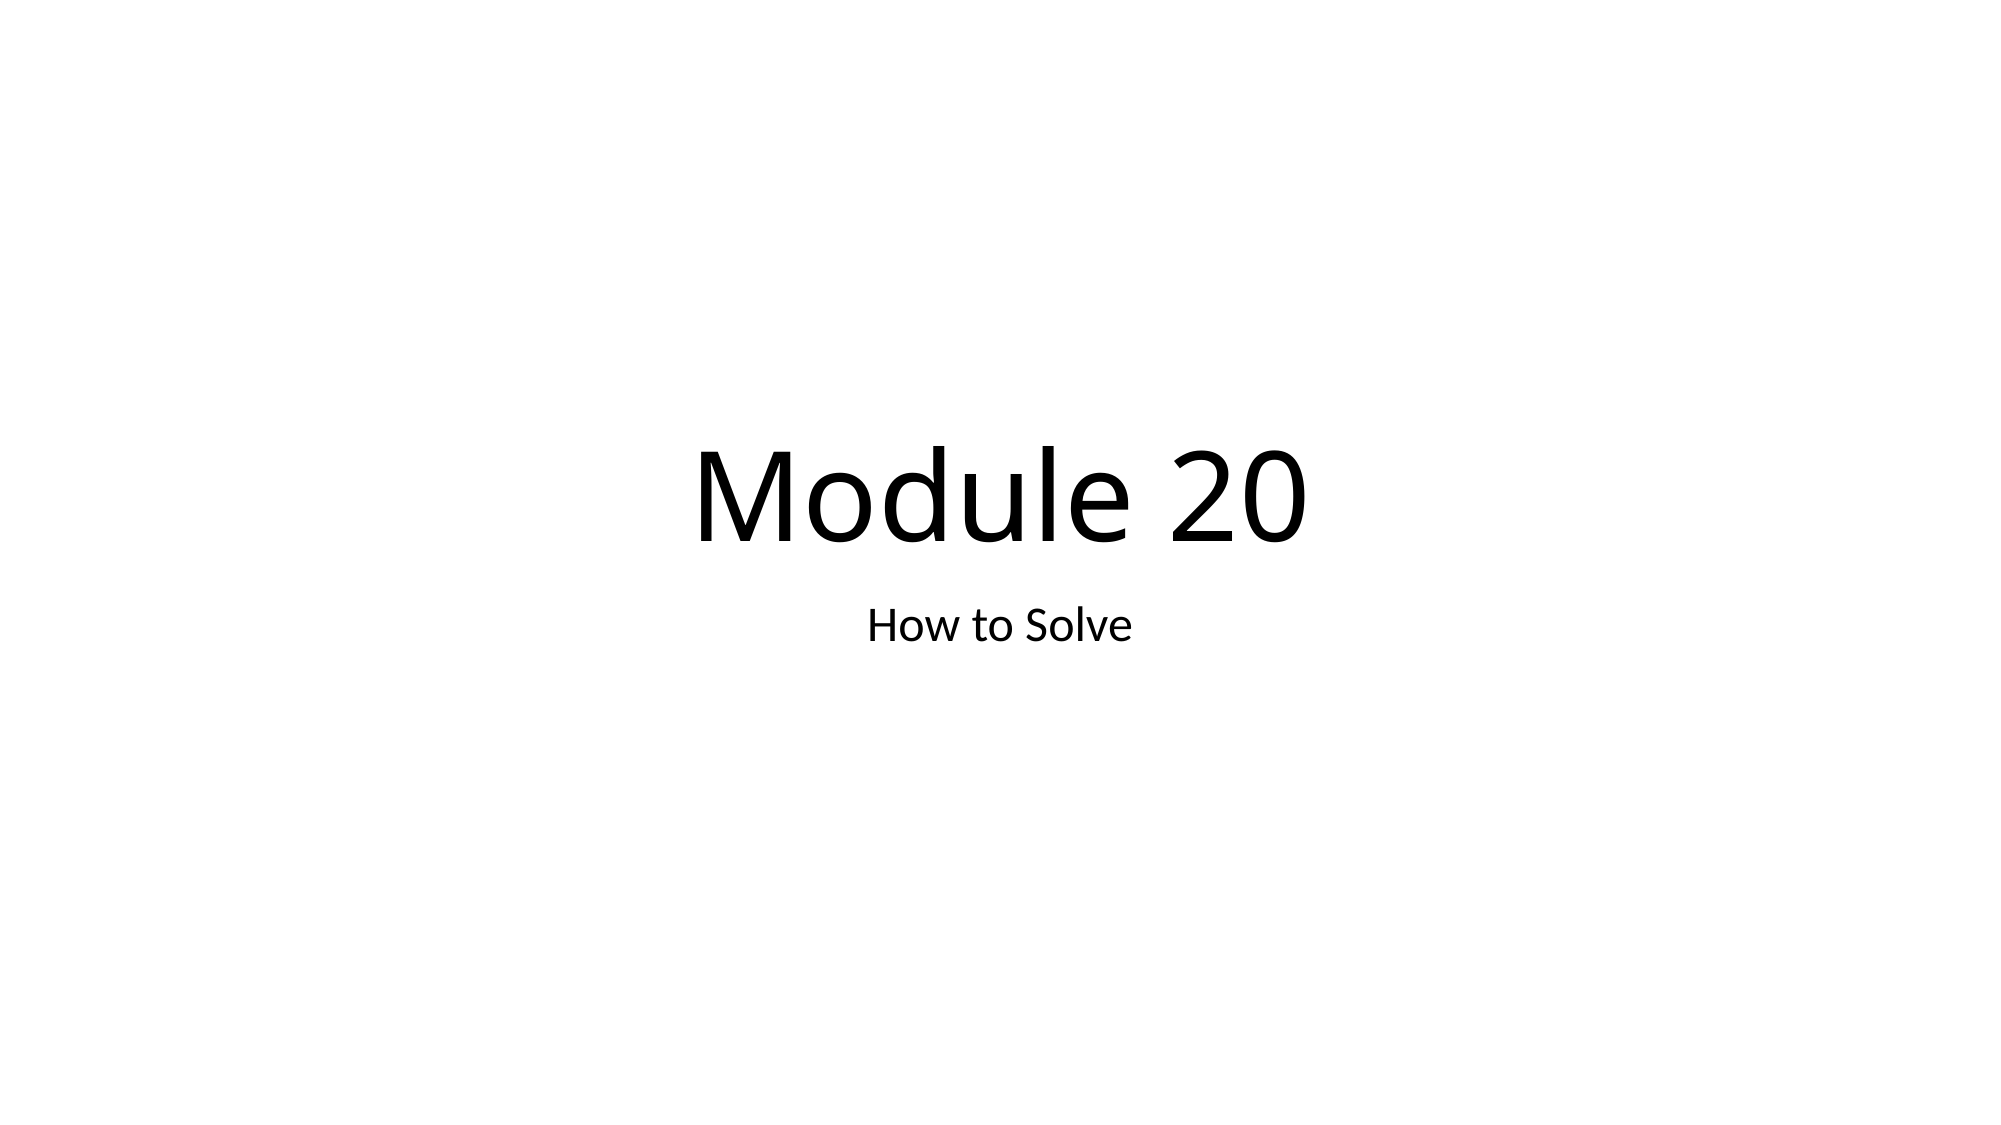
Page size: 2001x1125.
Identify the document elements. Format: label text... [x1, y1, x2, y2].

subtitle How to Solve [249, 590, 1750, 863]
title Module 20 [249, 184, 1750, 576]
